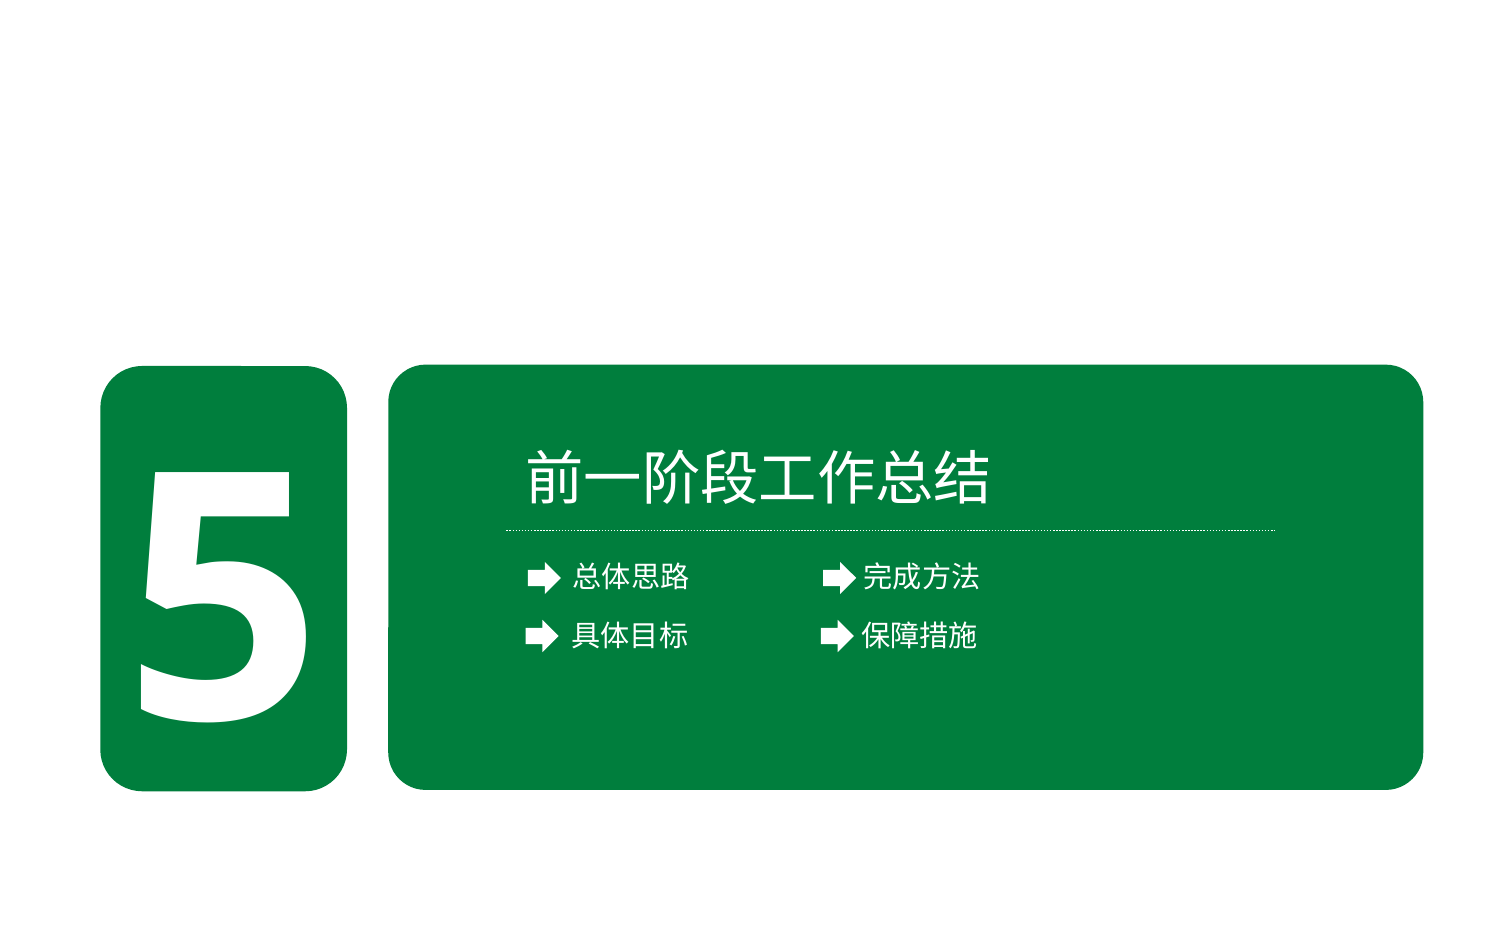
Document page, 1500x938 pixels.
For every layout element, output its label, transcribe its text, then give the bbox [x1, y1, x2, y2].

text_box 保障措施 [846, 609, 994, 660]
text_box [523, 617, 556, 655]
text_box [337, 377, 350, 780]
text_box [818, 617, 846, 655]
text_box [386, 362, 1426, 793]
text_box 5 [109, 366, 337, 796]
text_box 前一阶段工作总结 [511, 433, 1011, 519]
text_box 完成方法 [848, 551, 996, 602]
text_box [98, 379, 109, 779]
text_box 具体目标 [556, 609, 704, 660]
text_box [821, 559, 848, 597]
text_box [525, 559, 557, 597]
text_box 总体思路 [557, 551, 705, 602]
